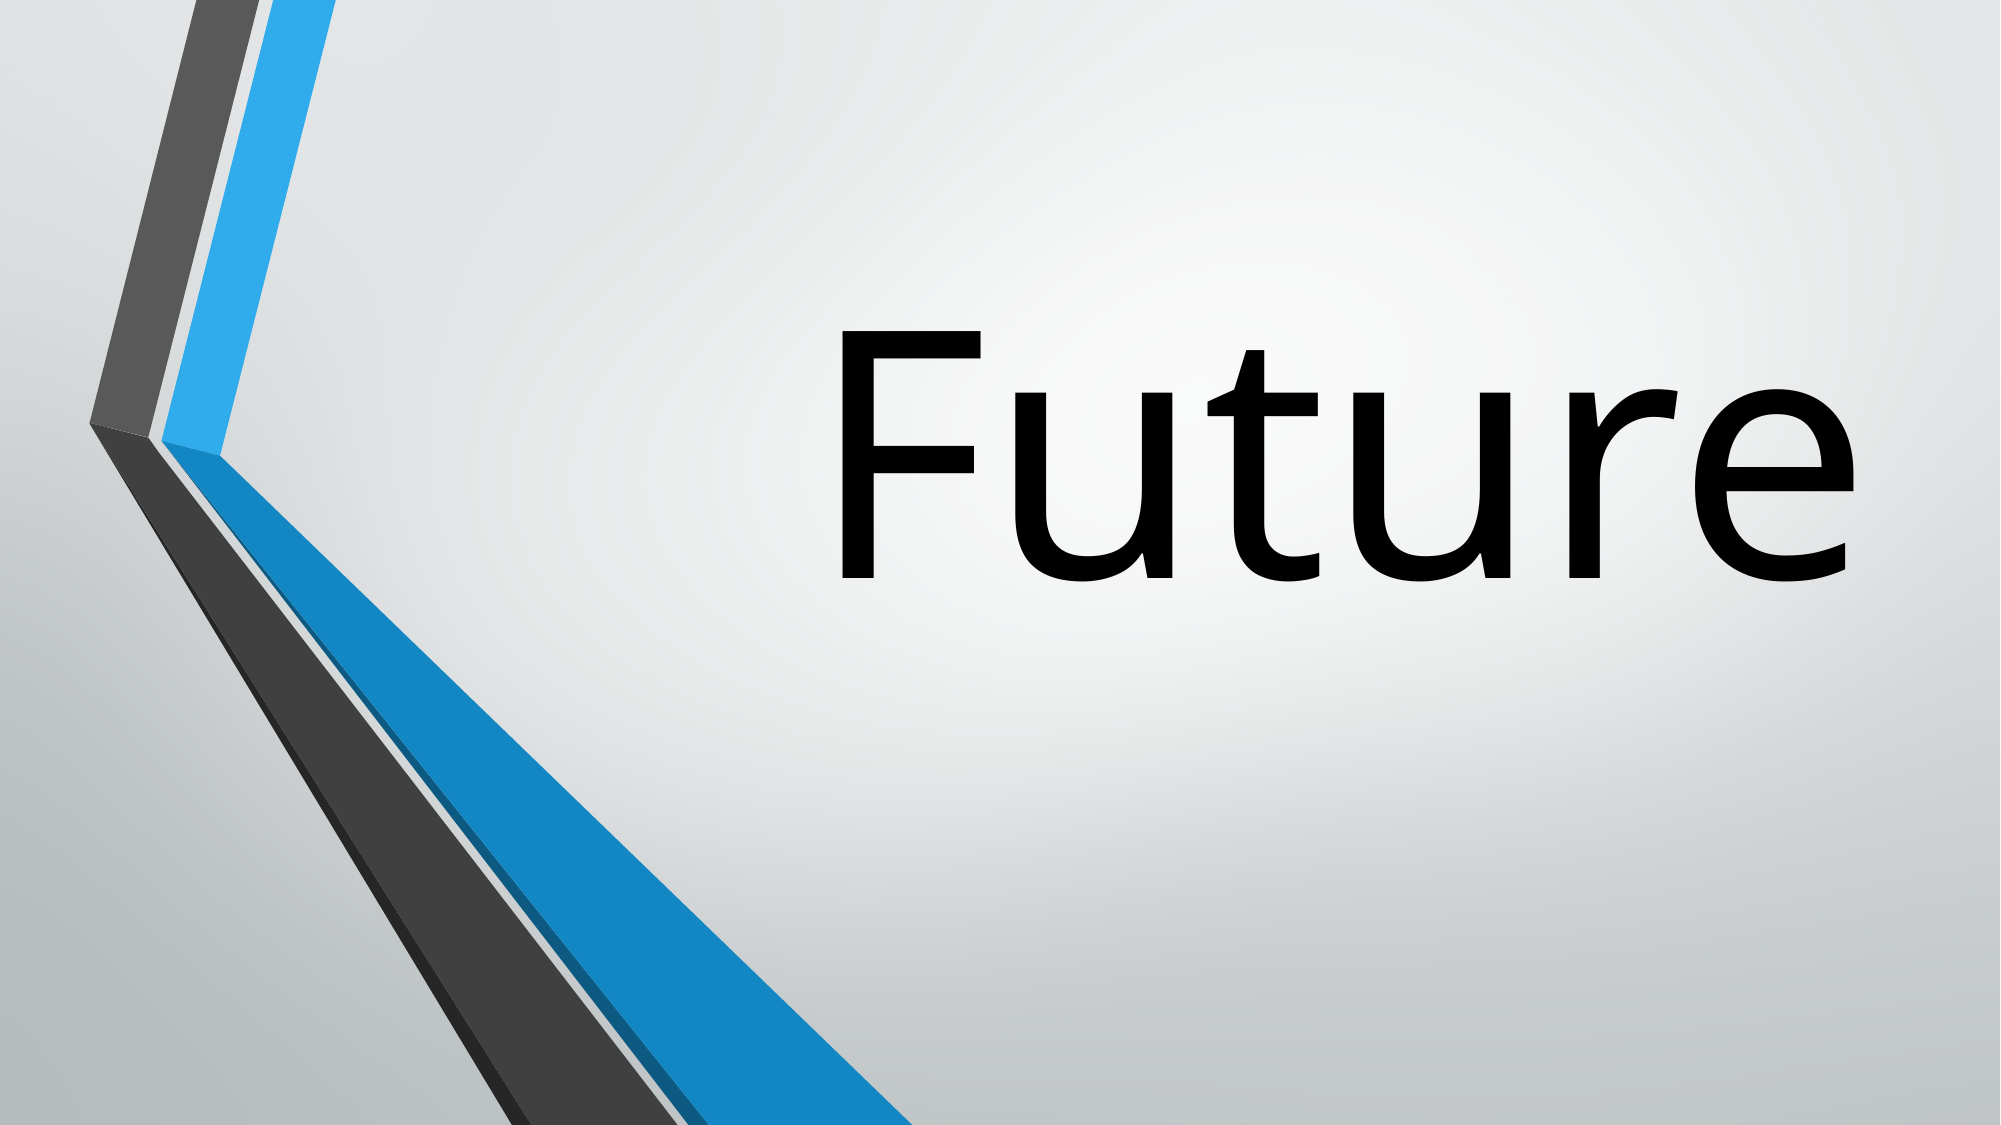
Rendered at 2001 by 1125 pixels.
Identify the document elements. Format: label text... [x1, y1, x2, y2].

title Future [480, 226, 1887, 656]
